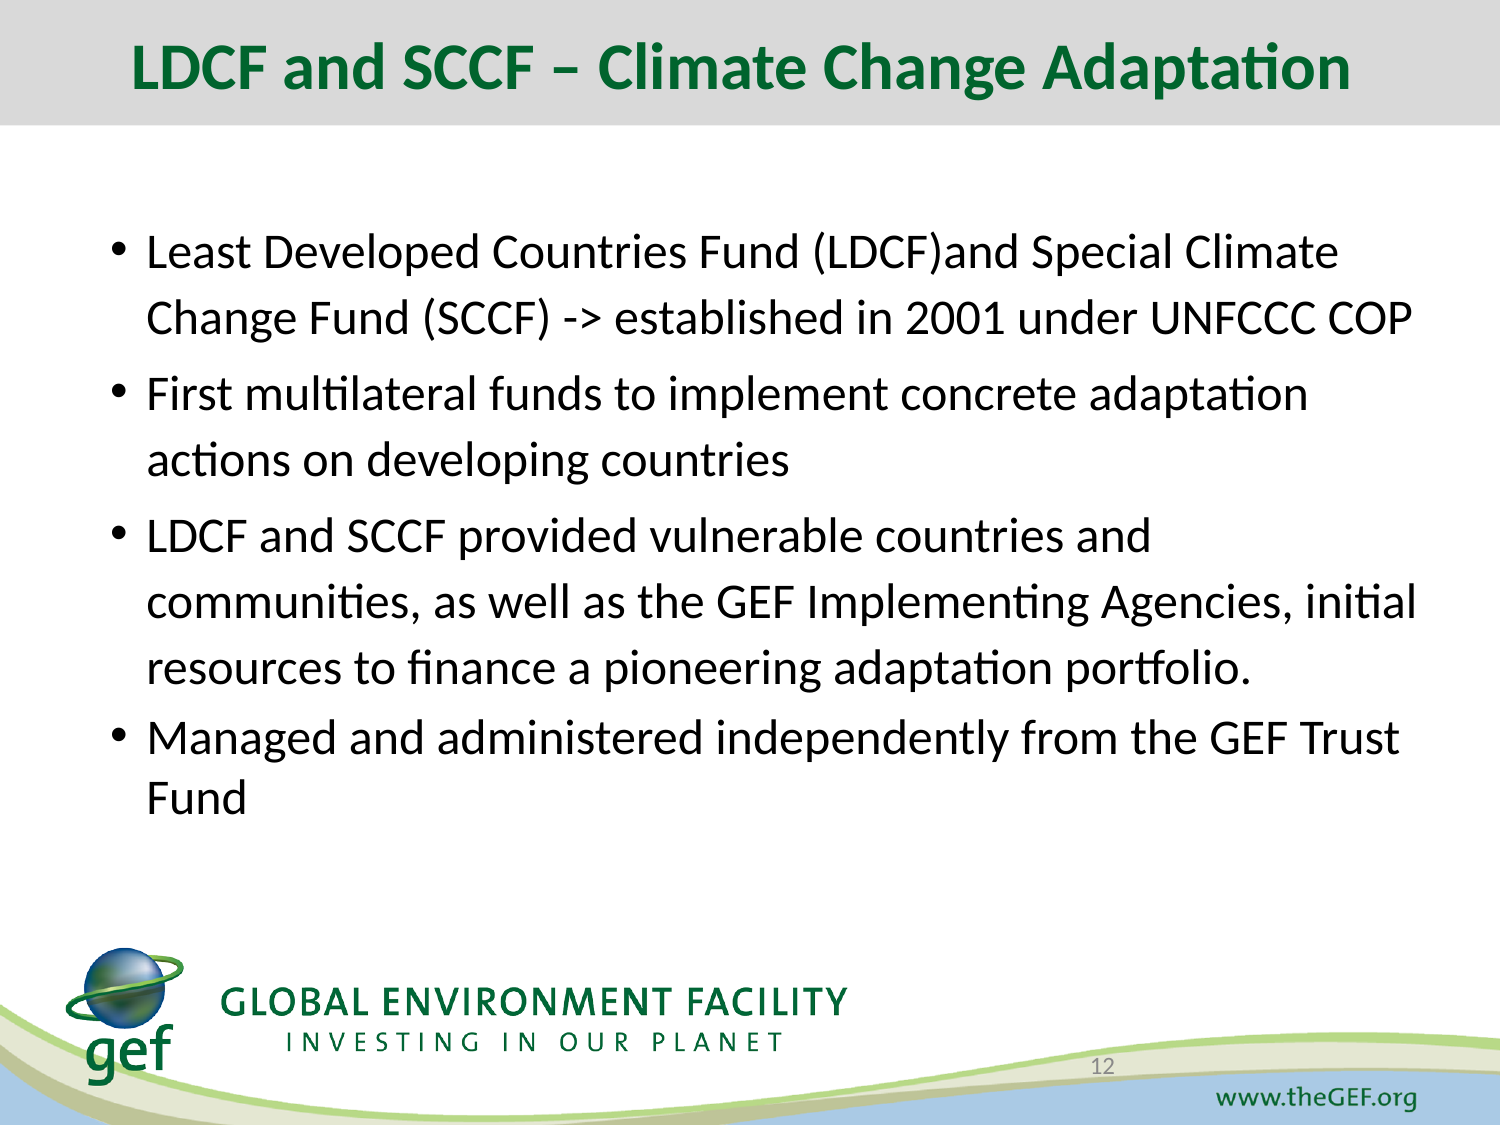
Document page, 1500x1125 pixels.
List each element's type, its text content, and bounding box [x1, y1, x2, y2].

slide_number 12 [1074, 1042, 1425, 1103]
picture [0, 920, 1500, 1125]
list Least Developed Countries Fund (LDCF)and Special Climate Change Fund (SCCF) -> established in 2001 under UNFCCC COP First multilateral funds to implement concrete adaptation actions on developing countries LDCF and SCCF provided vulnerable countries and communities, as well as the GEF Implementing Agencies, initial resources to finance a pioneering adaptation portfolio. Managed and administered independently from the GEF Trust Fund [56, 204, 1444, 1043]
text_box LDCF and SCCF – Climate Change Adaptation [0, 0, 1500, 126]
